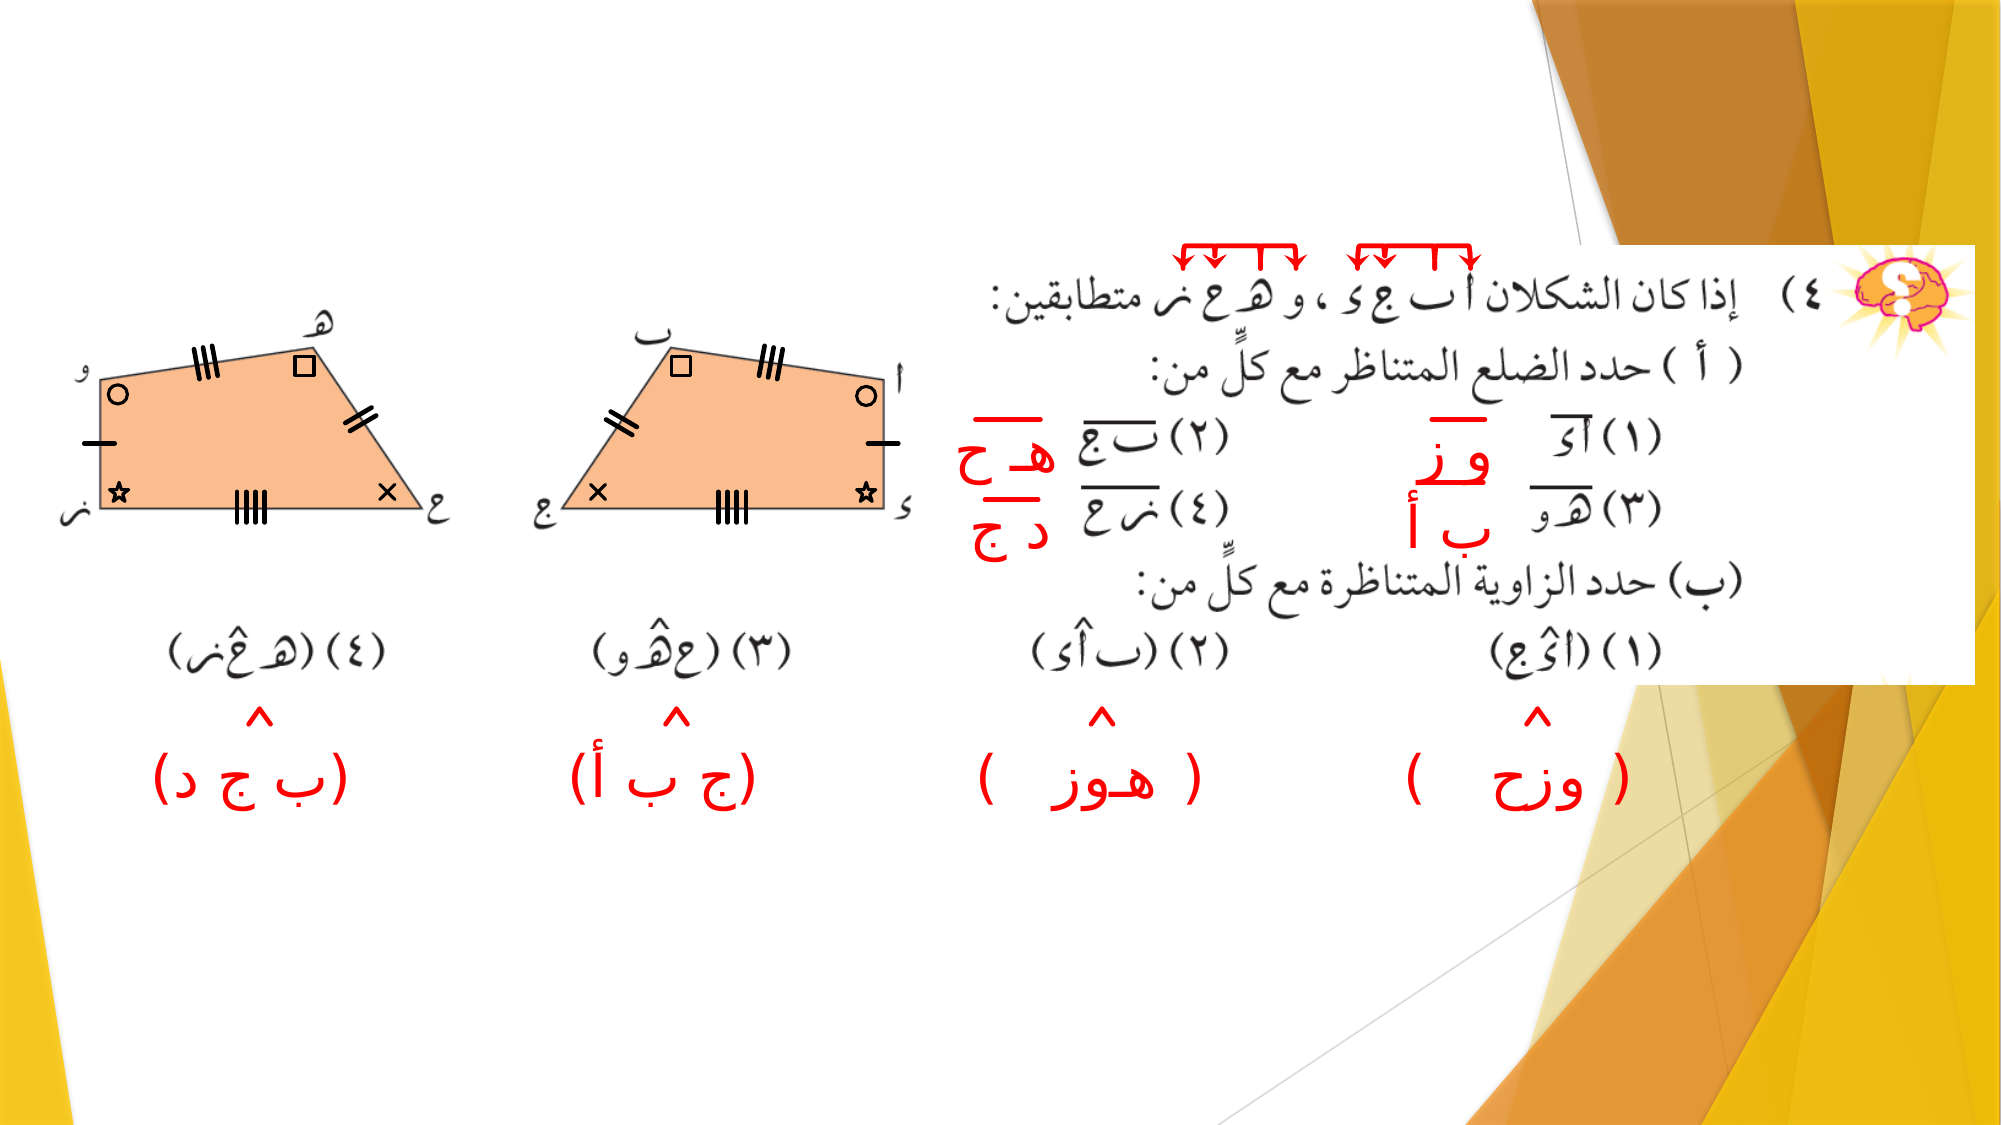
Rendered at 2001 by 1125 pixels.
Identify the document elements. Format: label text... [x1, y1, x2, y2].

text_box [1090, 708, 1114, 725]
text_box ز [1038, 731, 1068, 817]
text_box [83, 346, 899, 523]
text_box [1526, 708, 1550, 725]
text_box هـ [1095, 731, 1173, 817]
text_box ( ) [1602, 731, 1723, 817]
text_box و [1068, 731, 1095, 817]
text_box ( ) [1388, 731, 1476, 817]
picture [55, 245, 1976, 686]
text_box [963, 481, 1059, 569]
text_box (ج ب أ) [553, 731, 848, 817]
text_box و [1543, 731, 1602, 817]
text_box ز [1511, 731, 1543, 817]
text_box ( ) [1173, 731, 1277, 817]
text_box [1411, 405, 1500, 481]
text_box ح [1476, 731, 1511, 817]
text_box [665, 708, 688, 725]
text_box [248, 708, 272, 725]
text_box ( ) [960, 731, 1038, 817]
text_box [1400, 481, 1500, 569]
text_box (ب ج د) [135, 731, 440, 817]
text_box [953, 405, 1059, 492]
